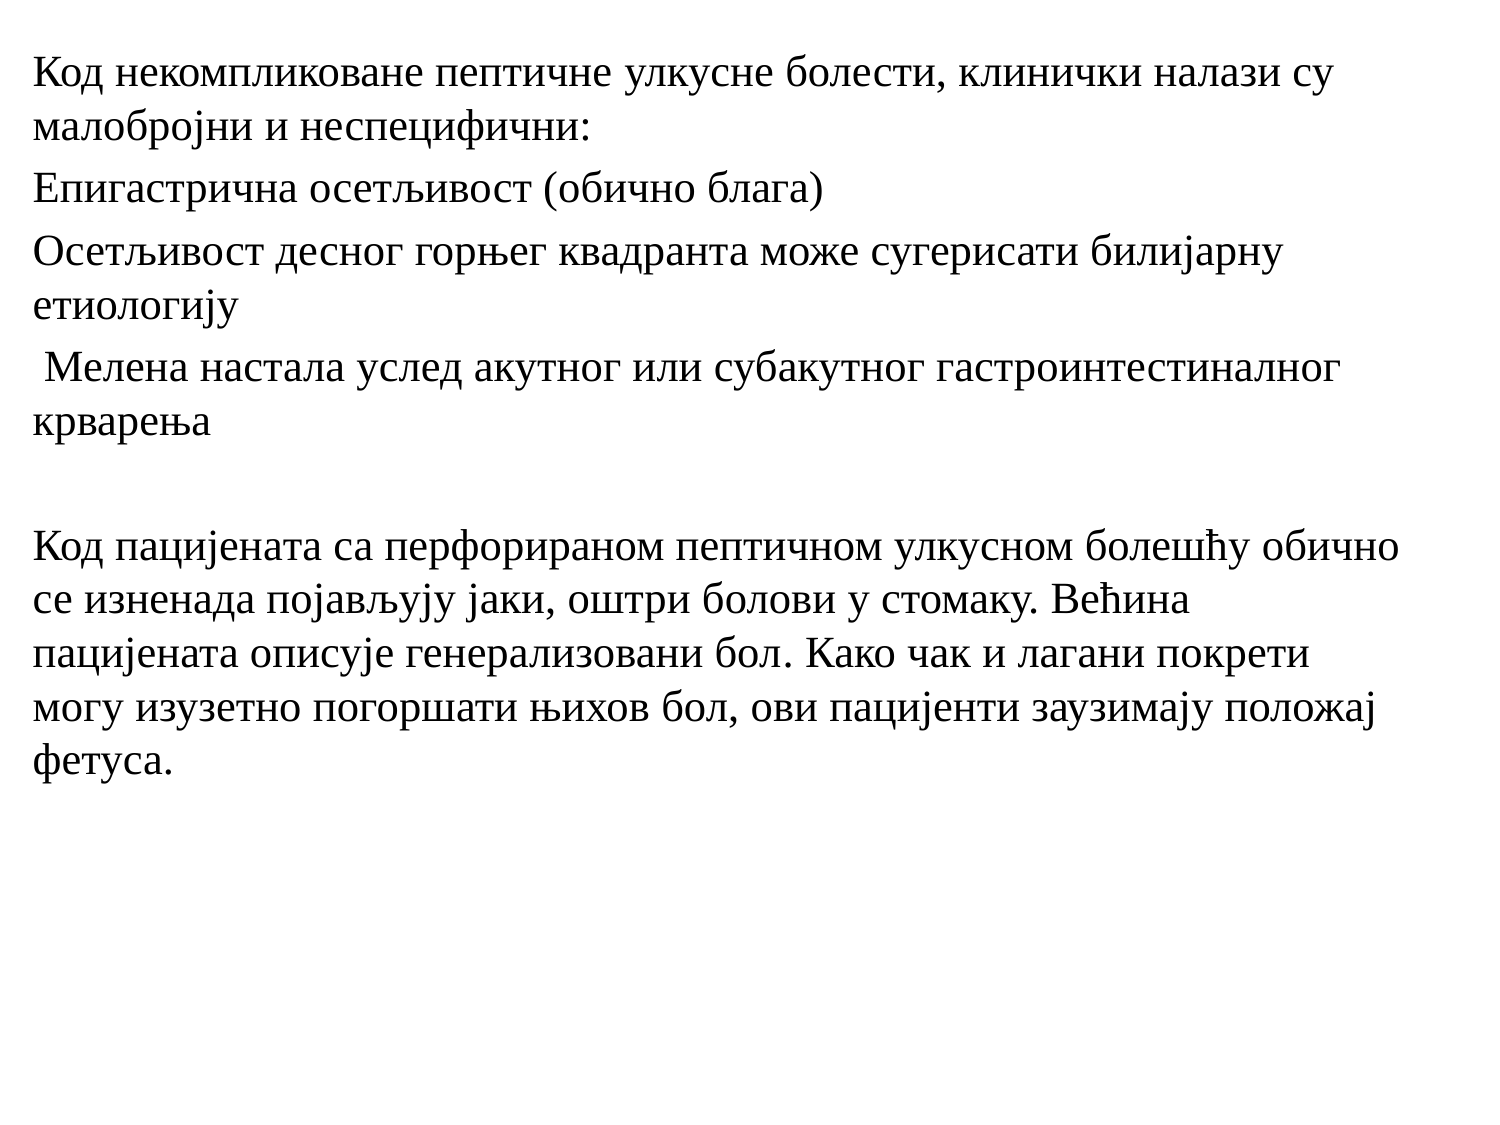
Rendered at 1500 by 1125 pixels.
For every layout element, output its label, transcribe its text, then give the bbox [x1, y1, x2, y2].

list Код некомпликоване пептичне улкусне болести, клинички налази су малобројни и неспецифични: Епигастрична осетљивост (обично блага) Осетљивост десног горњег квадранта може сугерисати билијарну етиологију Мелена настала услед акутног или субакутног гастроинтестиналног крварења Код пацијената са перфорираном пептичном улкусном болешћу обично се изненада појављују јаки, оштри болови у стомаку. Већина пацијената описује генерализовани бол. Како чак и лагани покрети могу изузетно погоршати њихов бол, ови пацијенти заузимају положај фетуса. [17, 34, 1425, 799]
